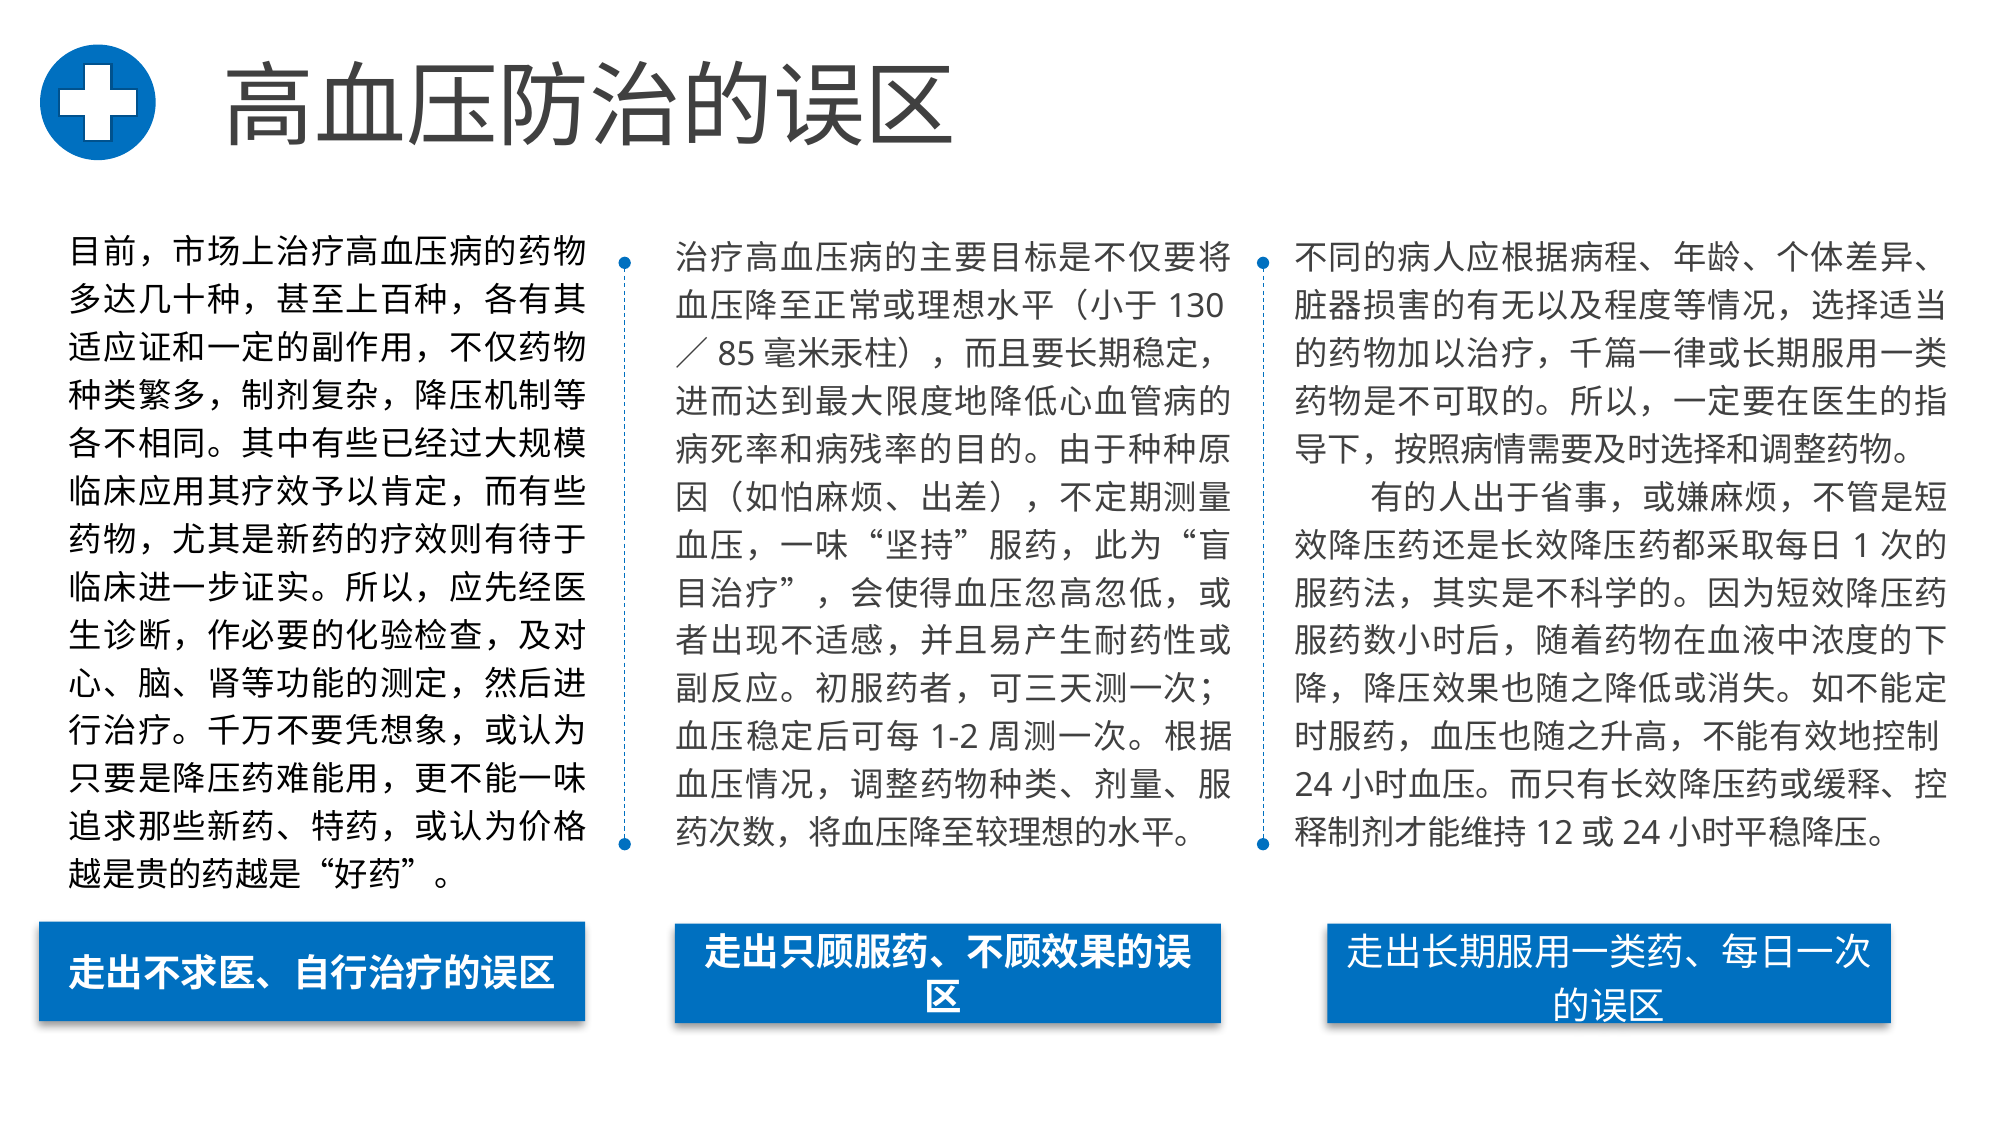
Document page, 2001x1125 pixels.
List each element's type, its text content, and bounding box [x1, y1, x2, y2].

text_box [39, 262, 1959, 1024]
text_box 高血压防治的误区 [201, 36, 979, 168]
